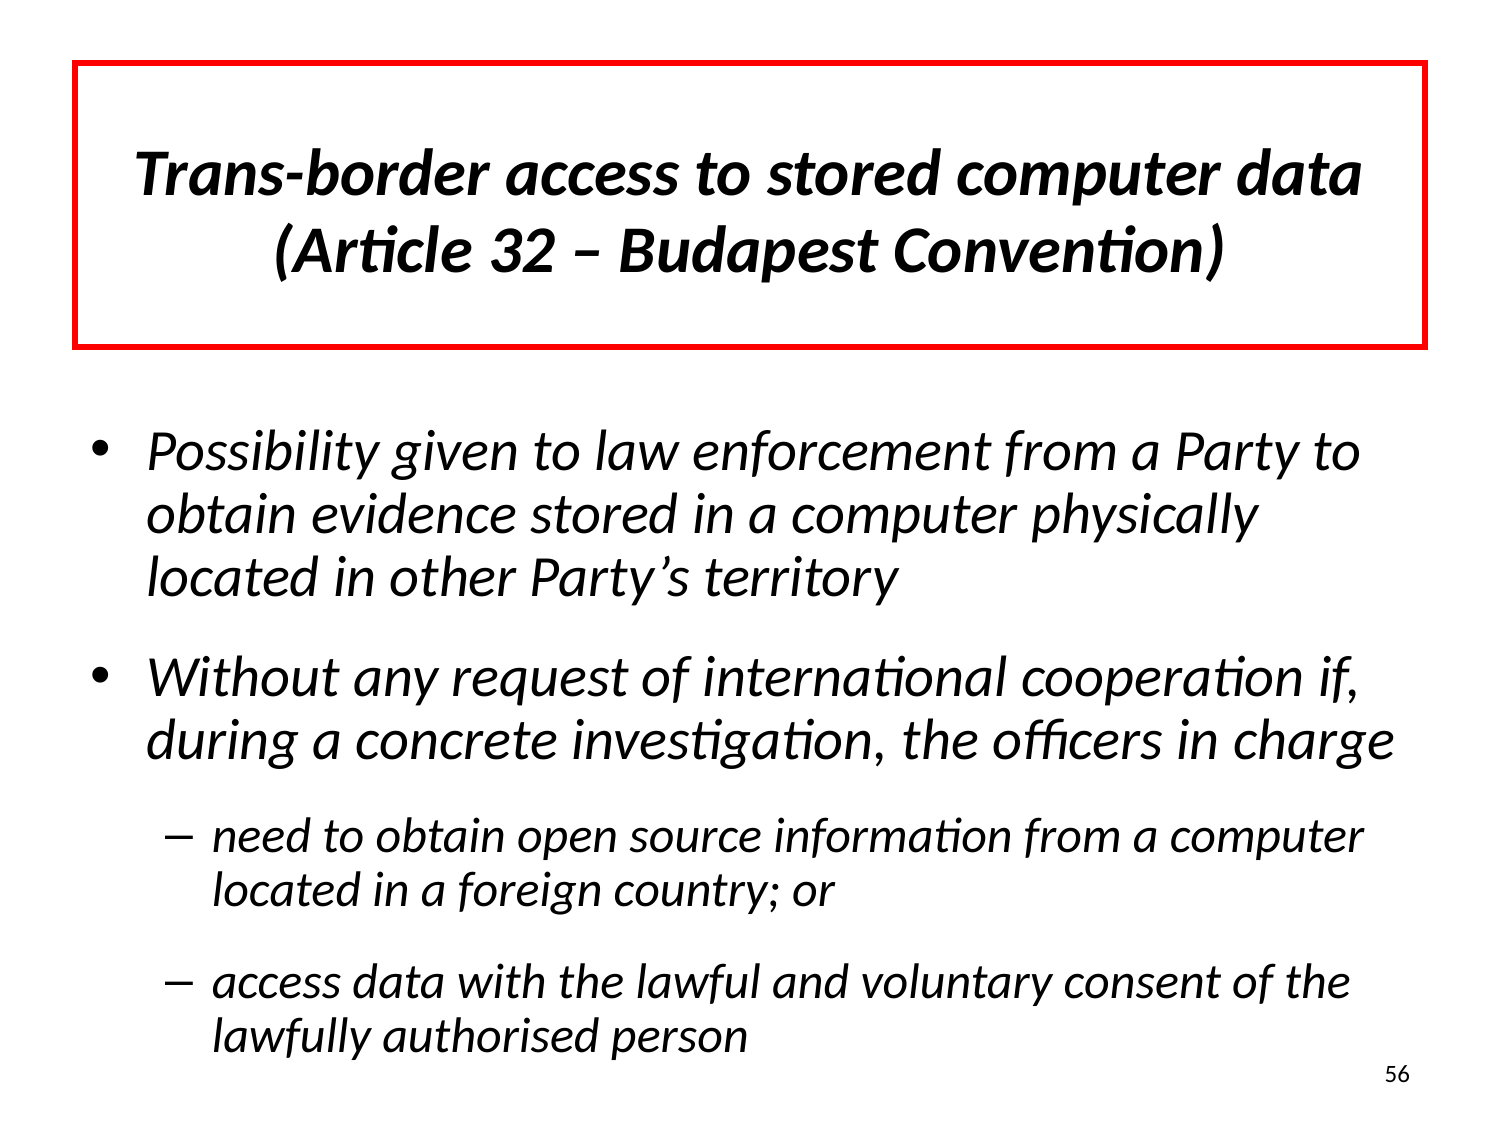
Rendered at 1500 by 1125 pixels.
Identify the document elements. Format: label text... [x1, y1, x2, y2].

slide_number 56 [1074, 1042, 1425, 1103]
text_box Trans-border access to stored computer data (Article 32 – Budapest Convention) Possibility given to law enforcement from a Party to obtain evidence stored in a computer physically located in other Party’s territory Without any request of international cooperation if, during a concrete investigation, the officers in charge need to obtain open source information from a computer located in a foreign country; or access data with the lawful and voluntary consent of the lawfully authorised person [74, 63, 1425, 347]
